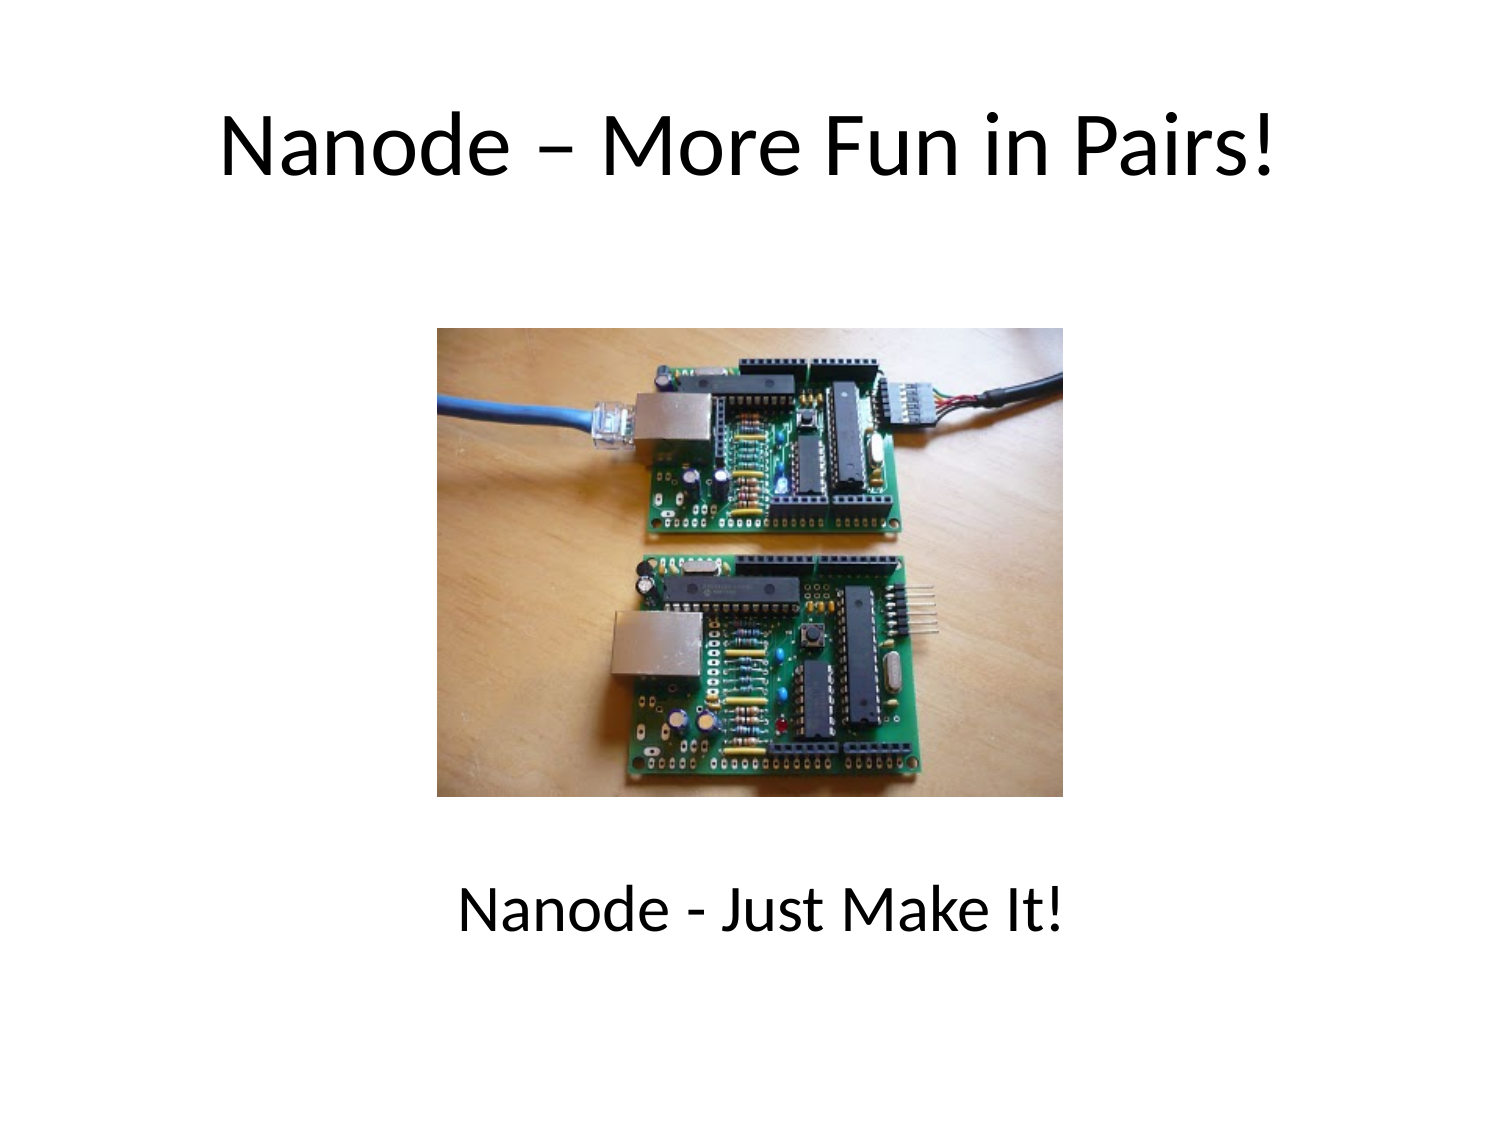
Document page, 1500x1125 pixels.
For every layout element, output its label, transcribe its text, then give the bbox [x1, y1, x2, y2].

picture [437, 327, 1063, 798]
title Nanode – More Fun in Pairs! [75, 45, 1425, 233]
text_box Nanode - Just Make It! [442, 857, 1105, 953]
